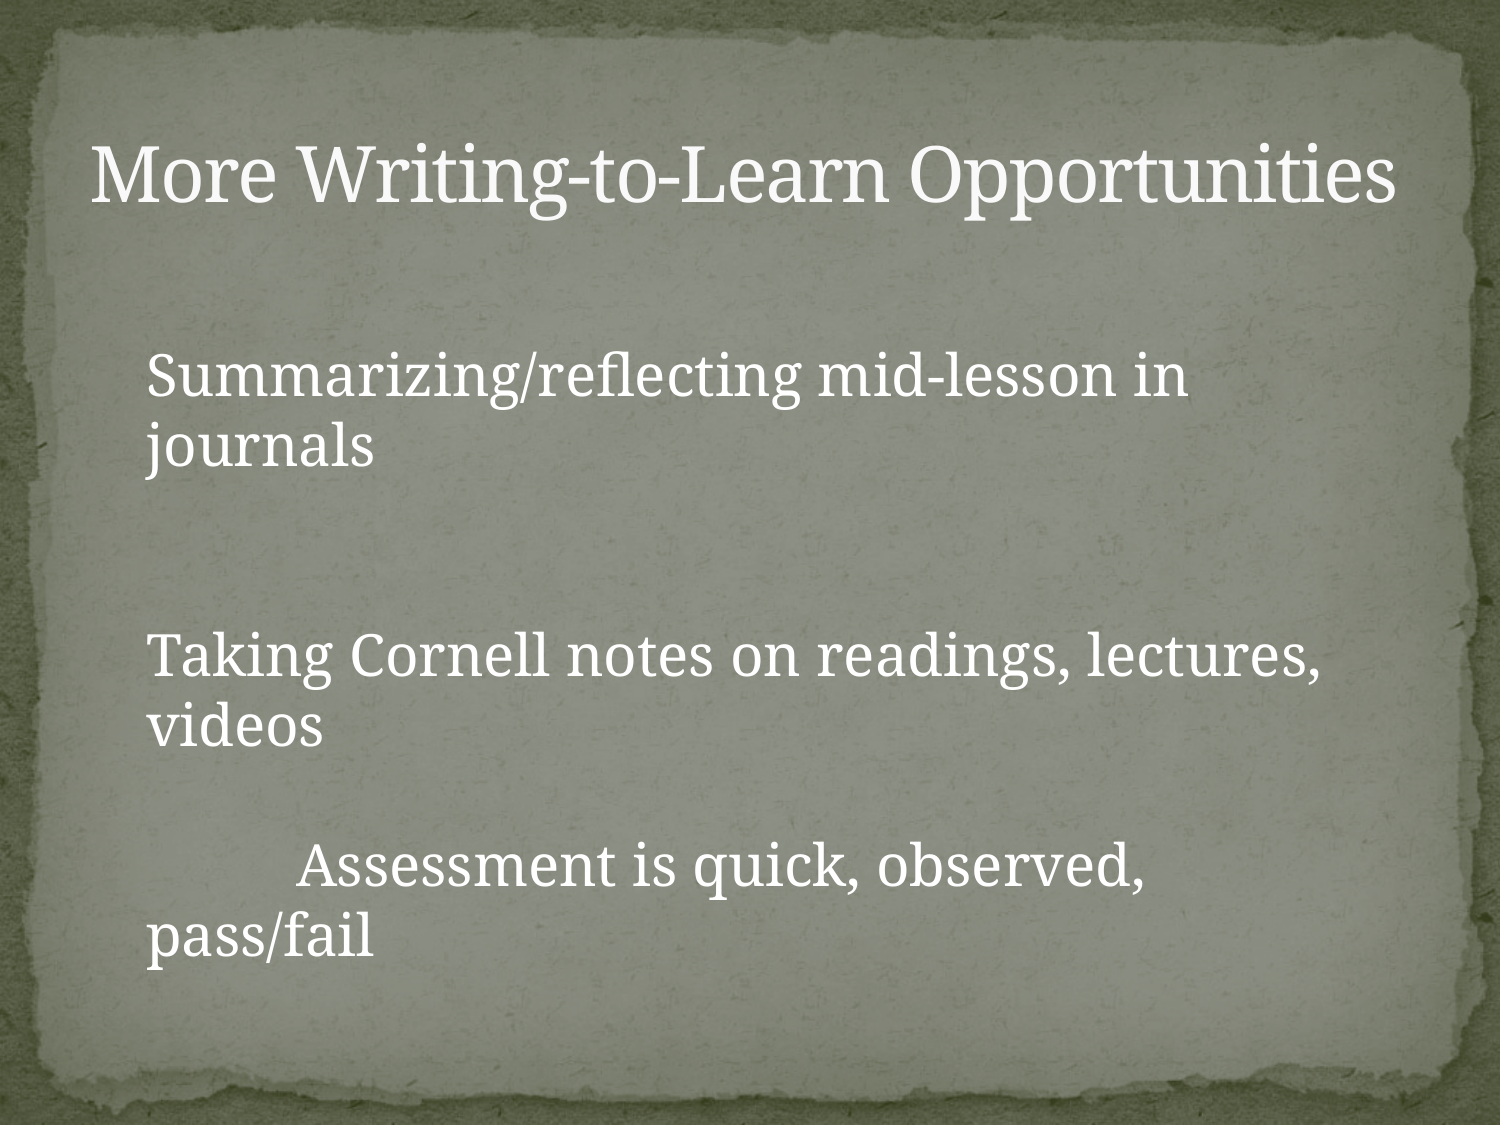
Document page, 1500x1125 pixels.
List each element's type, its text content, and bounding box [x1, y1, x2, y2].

title More Writing-to-Learn Opportunities [74, 24, 1425, 225]
text_box Summarizing/reflecting mid-lesson in journals Taking Cornell notes on readings, lectures, videos Assessment is quick, observed, pass/fail [131, 330, 1340, 976]
